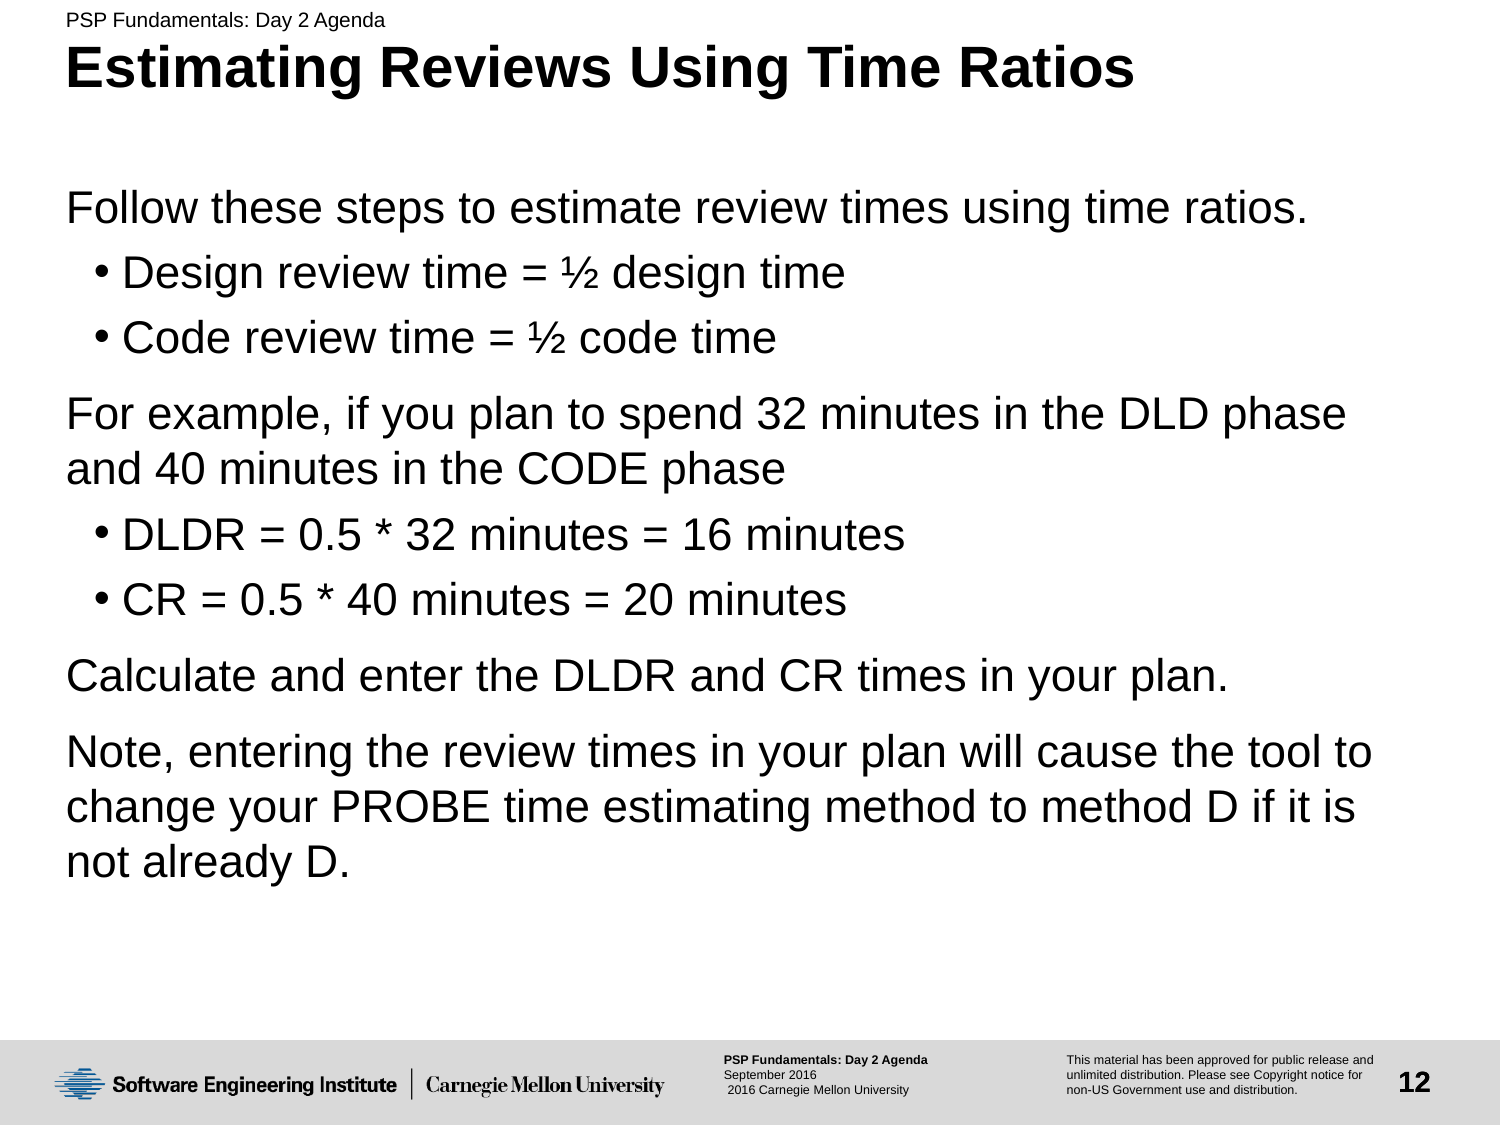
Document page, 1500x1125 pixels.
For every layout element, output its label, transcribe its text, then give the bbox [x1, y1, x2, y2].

list Follow these steps to estimate review times using time ratios. Design review time = ½ design time Code review time = ½ code time For example, if you plan to spend 32 minutes in the DLD phase and 40 minutes in the CODE phase DLDR = 0.5 * 32 minutes = 16 minutes CR = 0.5 * 40 minutes = 20 minutes Calculate and enter the DLDR and CR times in your plan. Note, entering the review times in your plan will cause the tool to change your PROBE time estimating method to method D if it is not already D. [65, 177, 1431, 1000]
picture [46, 1061, 673, 1104]
title Estimating Reviews Using Time Ratios [65, 37, 1430, 148]
